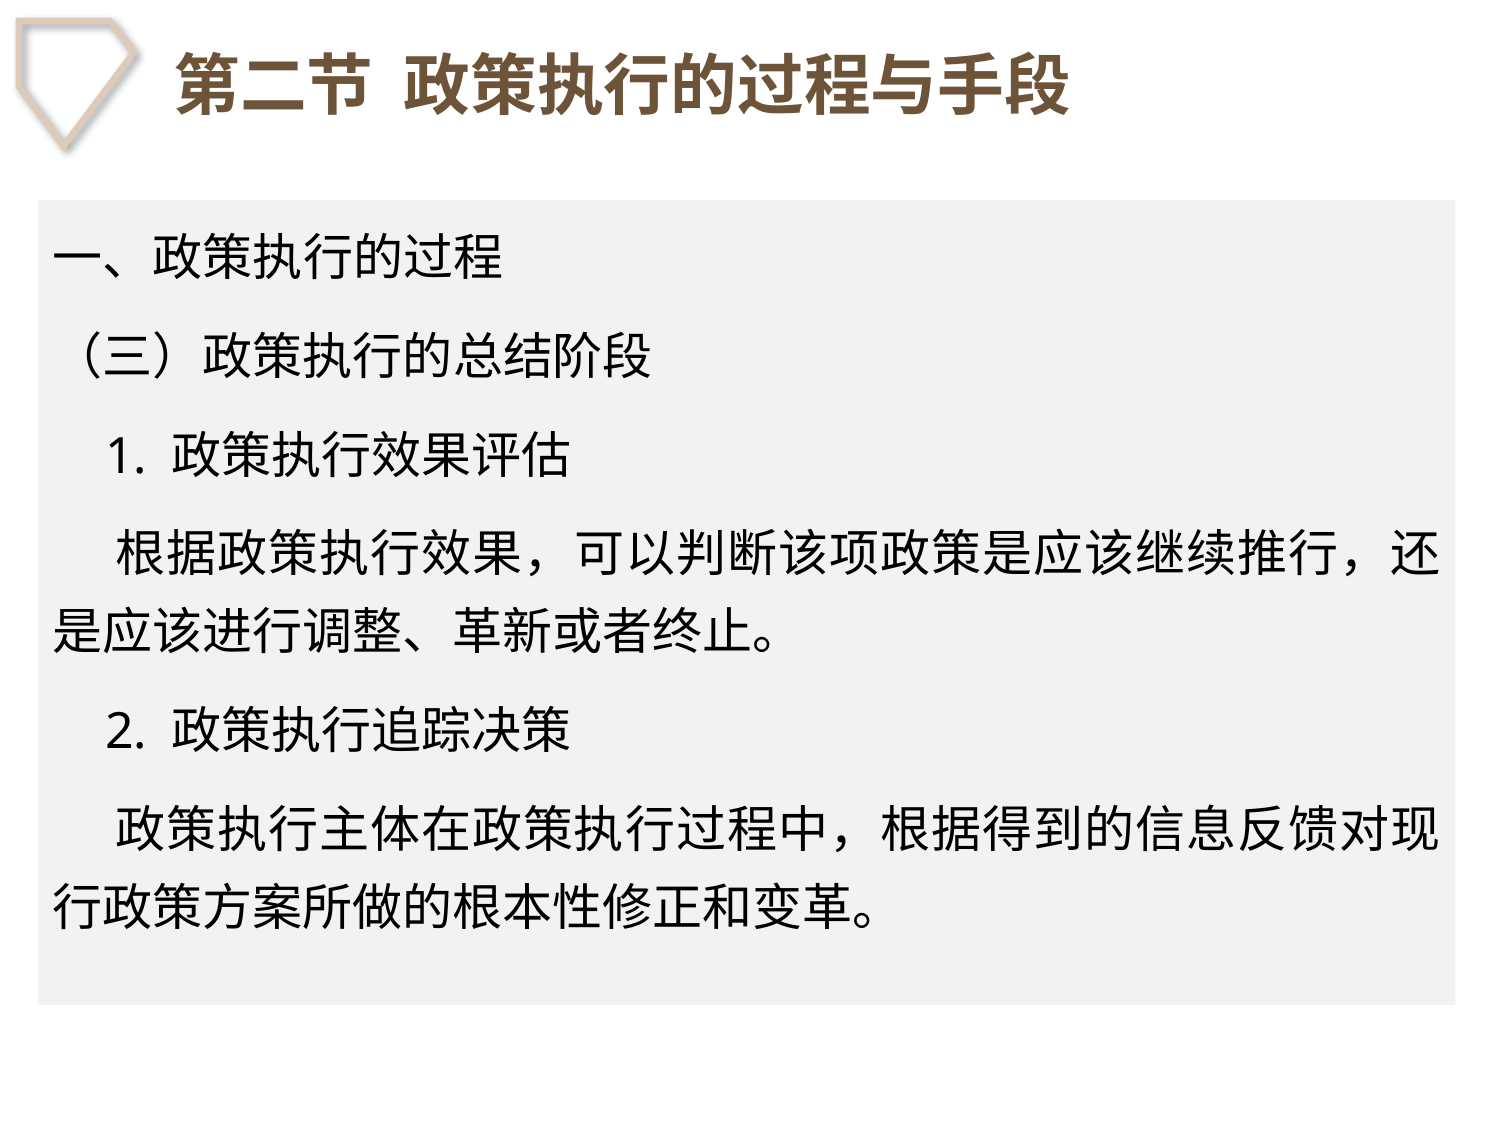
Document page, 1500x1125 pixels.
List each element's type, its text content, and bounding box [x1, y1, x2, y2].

list 一、政策执行的过程 （三）政策执行的总结阶段 1. 政策执行效果评估 根据政策执行效果，可以判断该项政策是应该继续推行，还是应该进行调整、革新或者终止。 2. 政策执行追踪决策 政策执行主体在政策执行过程中，根据得到的信息反馈对现行政策方案所做的根本性修正和变革。 [37, 200, 1456, 1005]
title 第二节 政策执行的过程与手段 [158, 18, 1456, 159]
